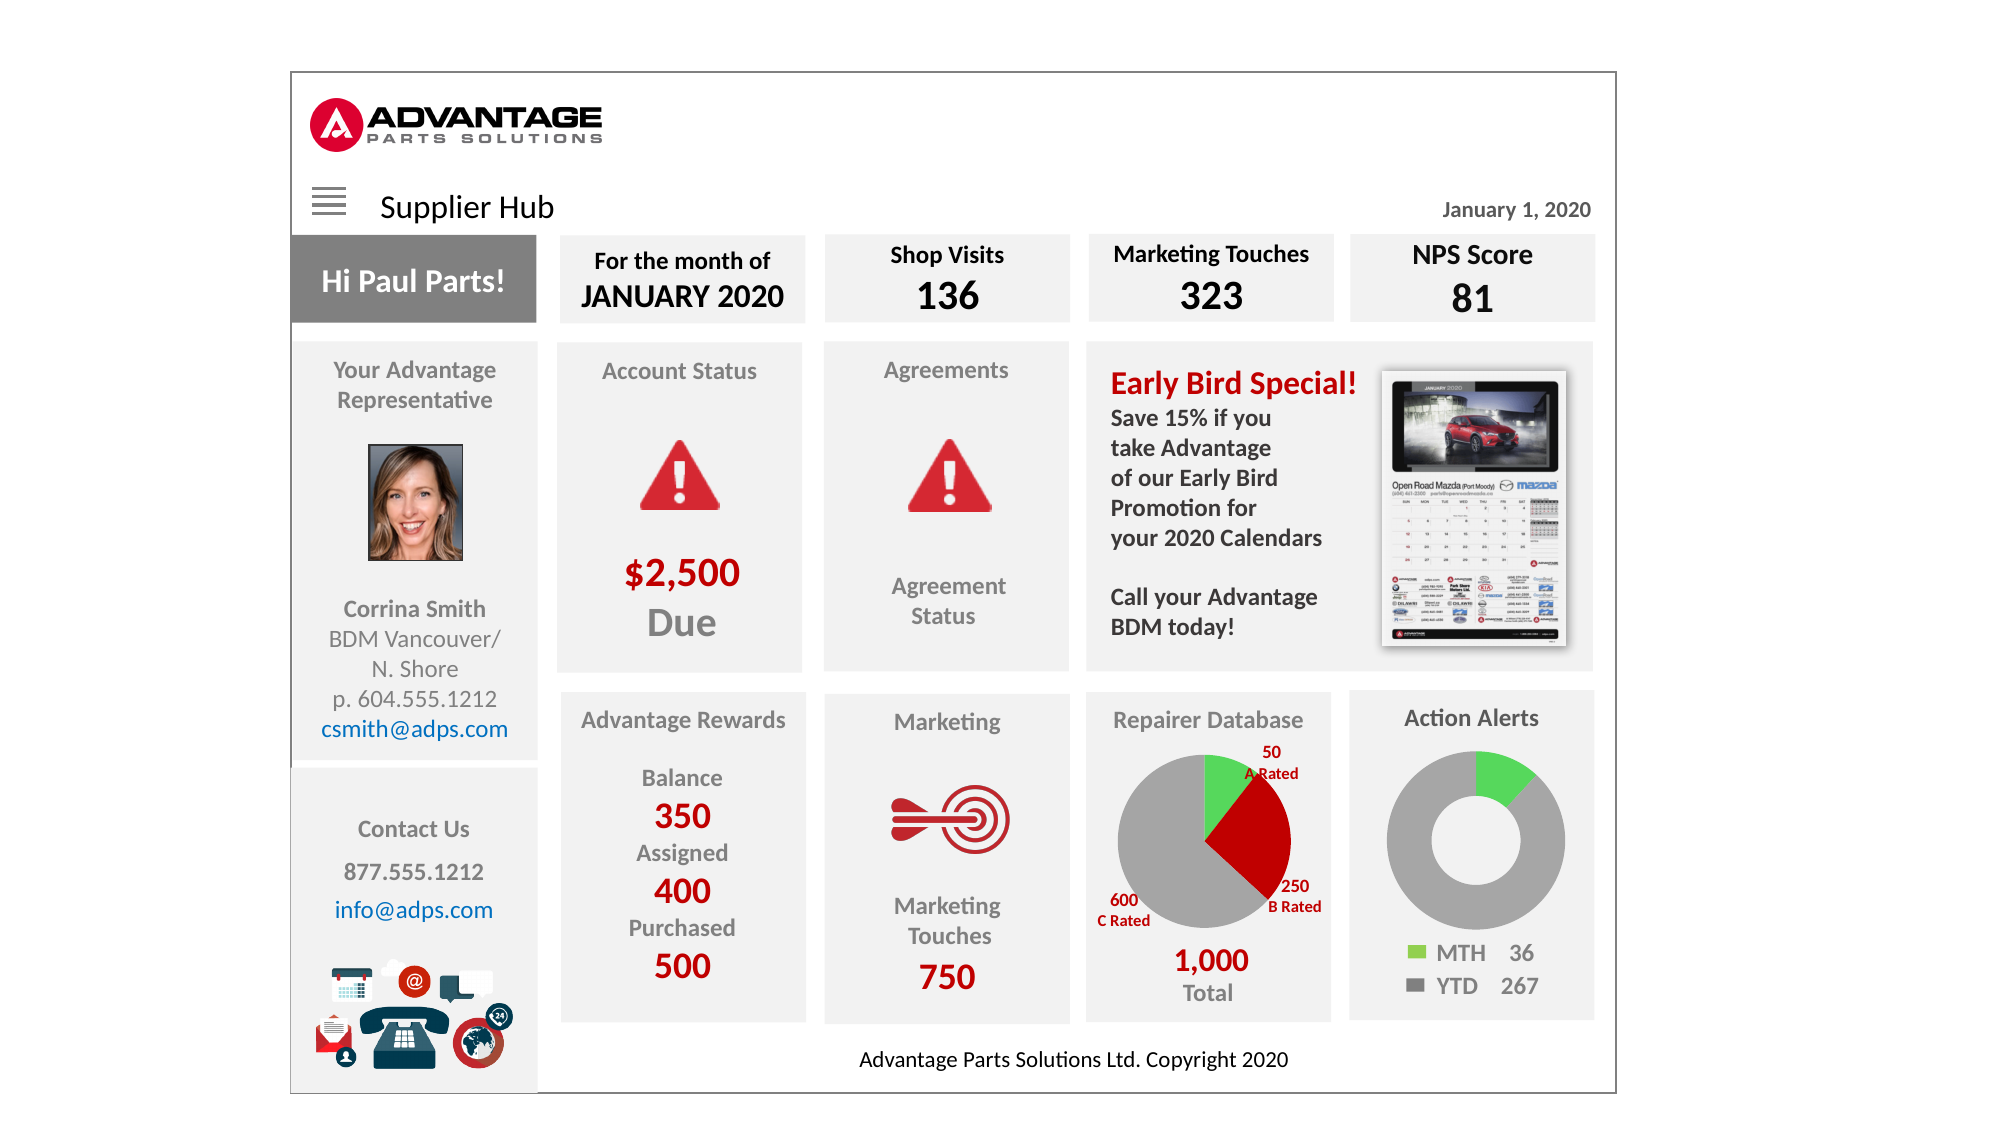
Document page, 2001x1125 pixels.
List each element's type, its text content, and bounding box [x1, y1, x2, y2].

picture [490, 1014, 502, 1025]
text_box Marketing Touches 323 [1088, 233, 1335, 323]
picture [891, 785, 1010, 854]
text_box NPS Score 81 [1349, 233, 1596, 323]
text_box Hi Paul Parts! [290, 234, 537, 324]
text_box Marketing [824, 693, 1071, 1025]
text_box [312, 176, 347, 214]
text_box Balance 350 Assigned 400 Purchased 500 [575, 754, 790, 994]
chart [1105, 751, 1304, 932]
text_box January 1, 2020 [1428, 187, 1607, 230]
text_box Early Bird Special! Save 15% if you take Advantage of our Early Bird Promotion for your 2020 Calendars Call your Advantage BDM today! [1096, 353, 1452, 649]
text_box Marketing Touches [849, 882, 1051, 957]
chart [1383, 746, 1569, 935]
text_box Supplier Hub [365, 177, 656, 233]
picture [368, 444, 463, 561]
text_box MTH 36 [1421, 935, 1552, 974]
text_box Shop Visits 136 [824, 233, 1071, 323]
picture [316, 959, 513, 1069]
text_box Advantage Parts Solutions Ltd. Copyright 2020 [560, 1037, 1589, 1080]
picture [310, 98, 602, 152]
picture [908, 439, 992, 512]
text_box Advantage Rewards [560, 691, 807, 1023]
text_box Repairer Database [1085, 691, 1332, 1023]
text_box Your Advantage Representative Corrina Smith BDM Vancouver/ N. Shore p. 604.555.1212 csmith@adps.com [292, 340, 539, 761]
text_box Agreements [823, 340, 1070, 672]
text_box For the month of JANUARY 2020 [559, 234, 806, 324]
text_box 50 A Rated [1219, 740, 1324, 783]
text_box Agreement Status [839, 562, 1054, 637]
text_box Contact Us 877.555.1212 info@adps.com [290, 767, 539, 1094]
text_box 250 B Rated [1304, 873, 1332, 916]
text_box 1,000 [1146, 932, 1276, 985]
text_box [1405, 977, 1425, 993]
text_box 750 [846, 945, 1048, 1005]
text_box [1085, 340, 1594, 672]
text_box [290, 71, 1617, 1094]
text_box 600 C Rated [1095, 887, 1105, 930]
text_box [1407, 944, 1427, 959]
picture [640, 440, 720, 510]
text_box $2,500 Due [577, 537, 786, 653]
text_box Action Alerts [1348, 689, 1595, 1021]
text_box Account Status [556, 341, 803, 674]
text_box YTD 267 [1422, 962, 1559, 1008]
text_box Total [1134, 954, 1288, 1015]
picture [1382, 371, 1566, 646]
